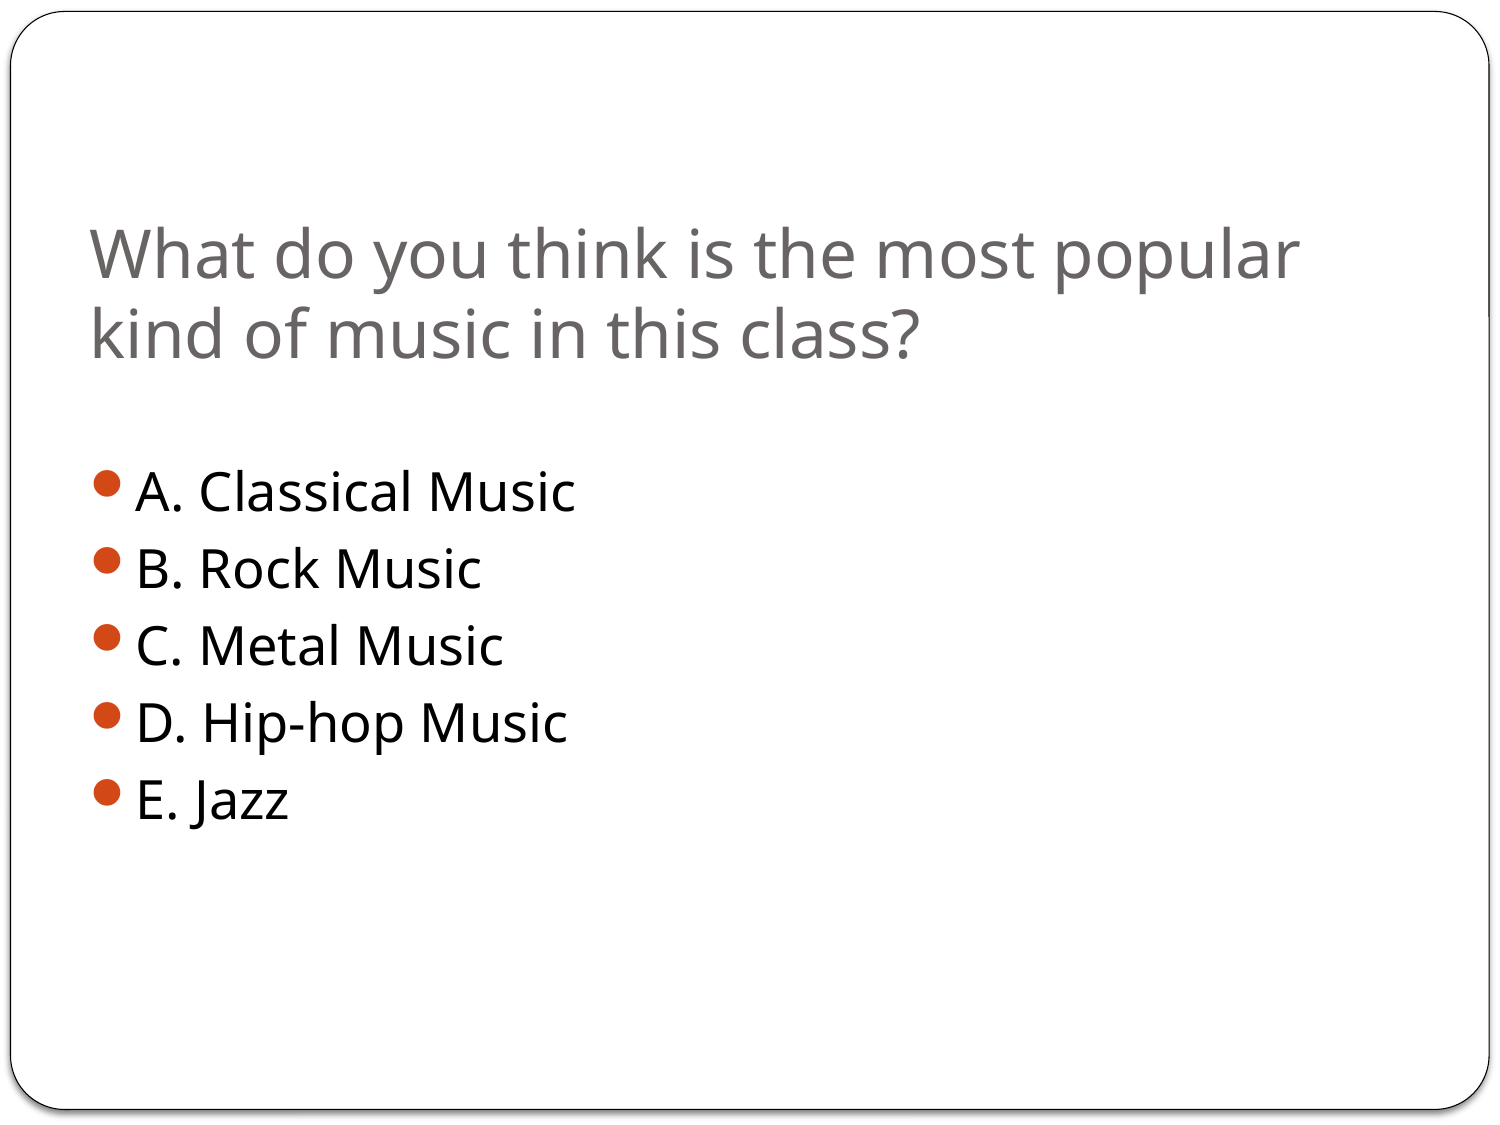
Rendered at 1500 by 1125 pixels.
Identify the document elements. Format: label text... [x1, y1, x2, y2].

title What do you think is the most popular kind of music in this class? [75, 200, 1425, 388]
list A. Classical Music B. Rock Music C. Metal Music D. Hip-hop Music E. Jazz [75, 450, 1425, 1125]
